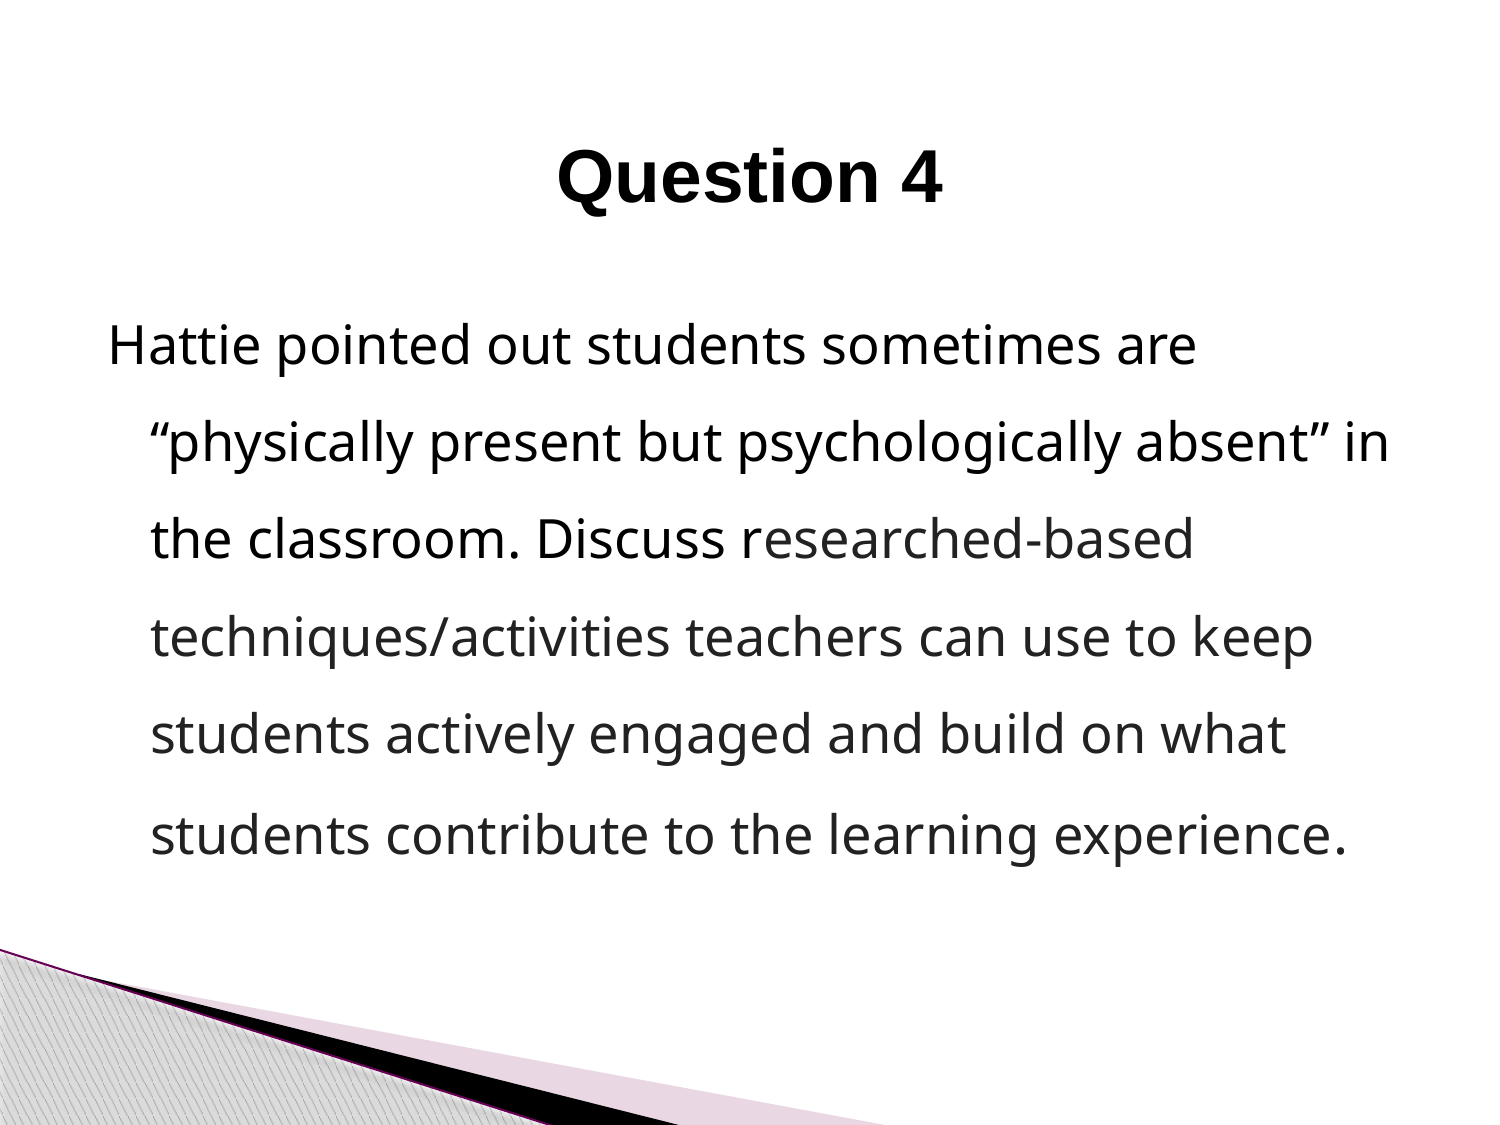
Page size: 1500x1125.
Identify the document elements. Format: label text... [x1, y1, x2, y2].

list Hattie pointed out students sometimes are “physically present but psychologically absent” in the classroom. Discuss researched-based techniques/activities teachers can use to keep students actively engaged and build on what students contribute to the learning experience. [75, 262, 1425, 1078]
title Question 4 [75, 45, 1425, 233]
